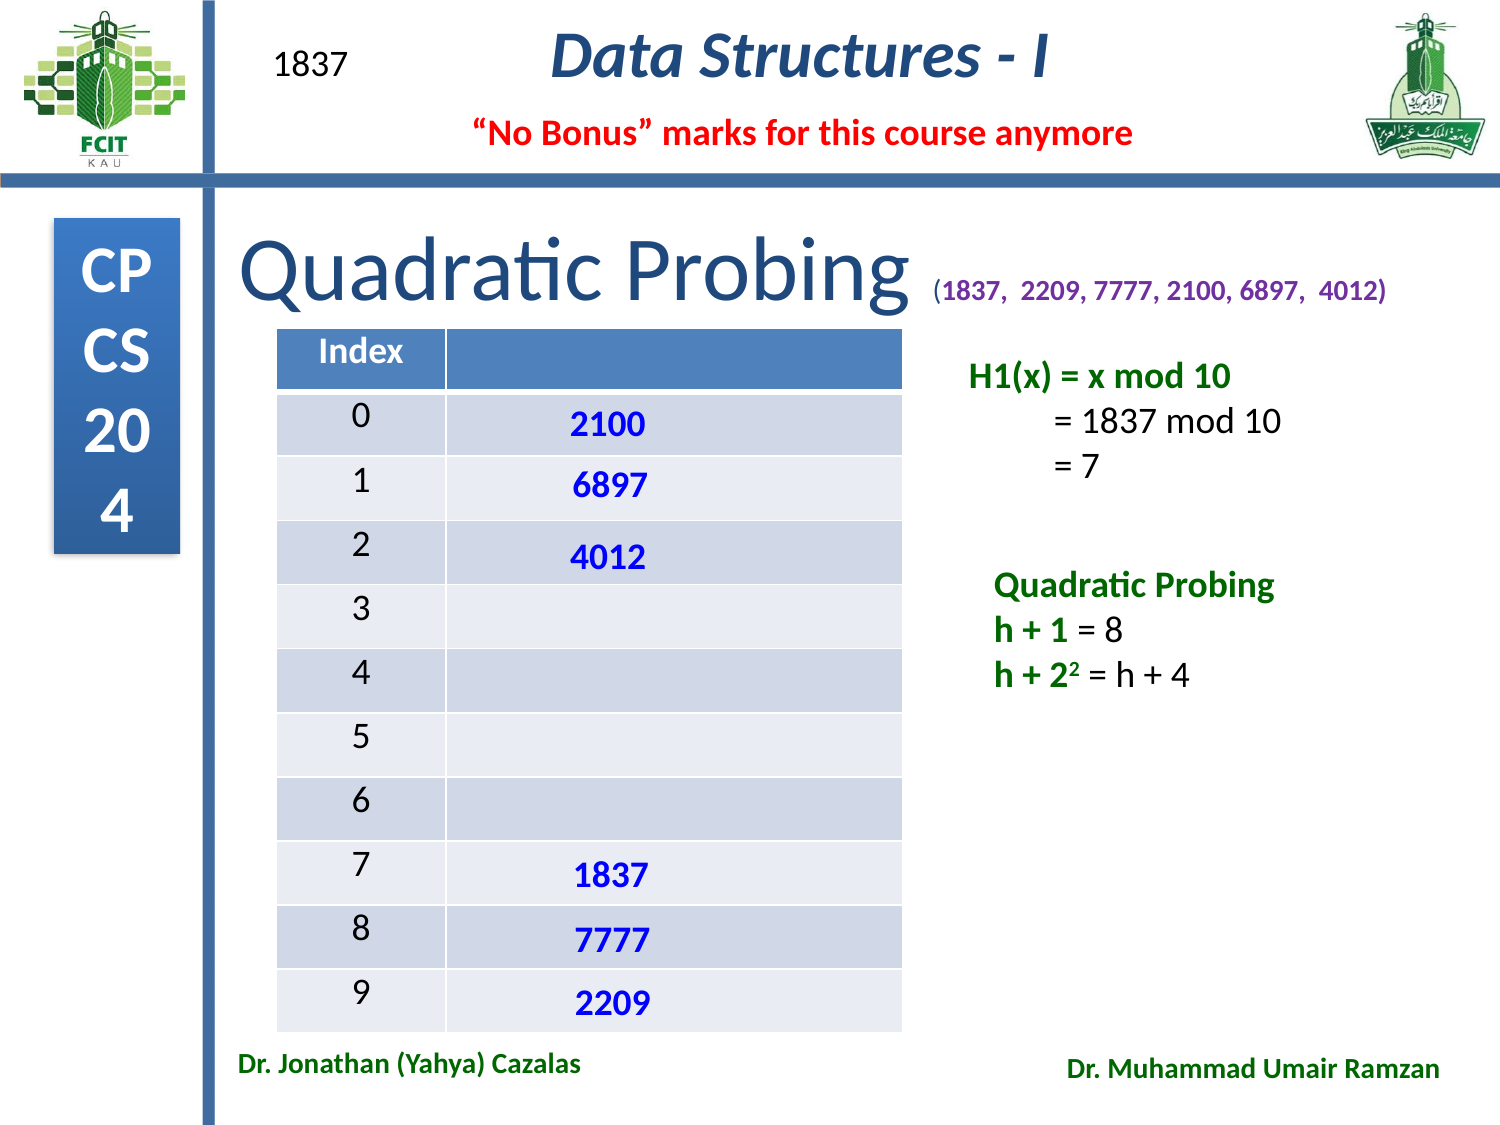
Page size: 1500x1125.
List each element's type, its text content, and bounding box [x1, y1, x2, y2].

text_box 4012 [546, 524, 670, 585]
title Quadratic Probing (1837, 2209, 7777, 2100, 6897, 4012) [223, 204, 1484, 337]
table_cell [447, 649, 902, 712]
picture [24, 6, 185, 167]
table_cell 3 [277, 585, 445, 648]
text_box 1837 [249, 31, 372, 92]
table_cell 8 [277, 906, 445, 968]
table_cell [447, 906, 902, 968]
table_header [447, 329, 902, 389]
table_cell 1 [277, 457, 445, 520]
table_cell [447, 521, 902, 584]
table_cell 7 [277, 842, 445, 904]
table_cell [447, 970, 902, 1032]
text_box 7777 [551, 907, 674, 968]
table_cell [447, 778, 902, 840]
text_box 1837 [549, 842, 673, 903]
table_cell 5 [277, 714, 445, 776]
table_cell 6 [277, 778, 445, 840]
text_box 2100 [546, 391, 670, 452]
table_cell [447, 842, 902, 904]
table_cell [447, 395, 902, 455]
text_box 6897 [548, 453, 672, 513]
table_cell 2 [277, 521, 445, 584]
table_header Index [277, 329, 445, 389]
table_cell 0 [277, 395, 445, 455]
text_box Quadratic Probing h + 1 = 8 h + 22 = h + 4 [979, 552, 1435, 703]
picture [1361, 11, 1487, 162]
table_cell [447, 585, 902, 648]
text_box H1(x) = x mod 10 = 1837 mod 10 = 7 [954, 343, 1410, 494]
table_cell [447, 714, 902, 776]
table_cell 4 [277, 649, 445, 712]
text_box 2209 [551, 971, 674, 1031]
table_cell 9 [277, 970, 445, 1032]
table_cell [447, 457, 902, 520]
